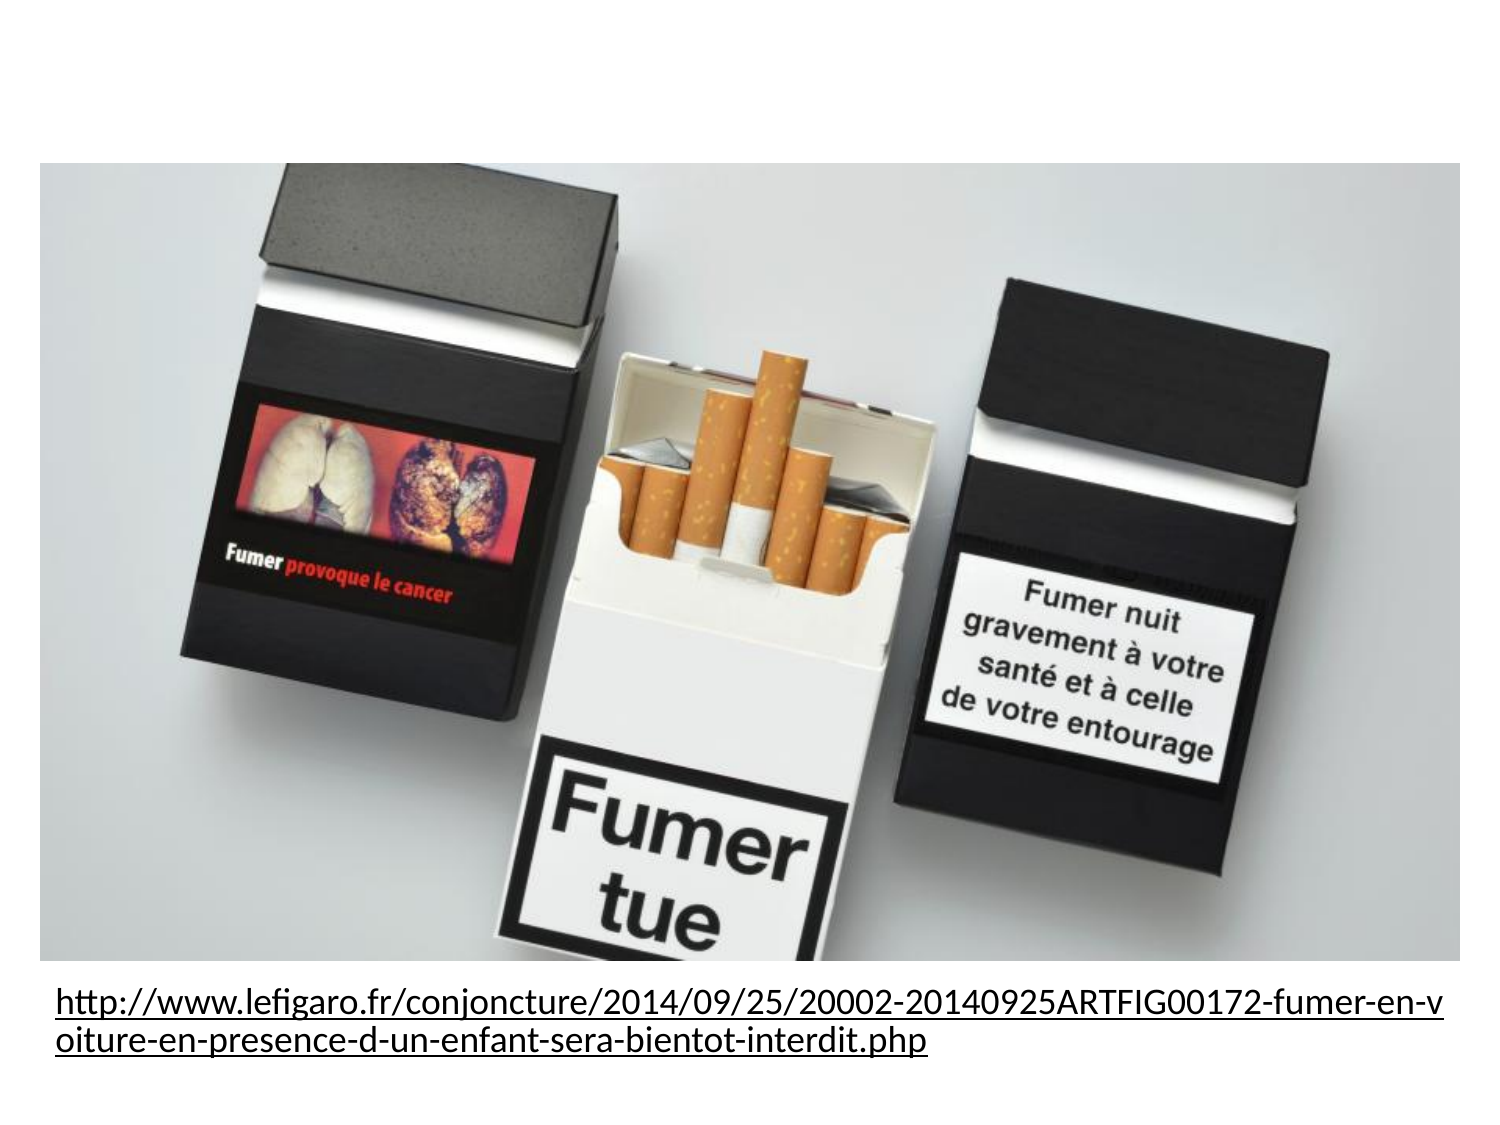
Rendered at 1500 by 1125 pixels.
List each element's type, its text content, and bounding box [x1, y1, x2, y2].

text_box http://www.lefigaro.fr/conjoncture/2014/09/25/20002-20140925ARTFIG00172-fumer-en-voiture-en-presence-d-un-enfant-sera-bientot-interdit.php [40, 970, 1460, 1075]
picture [40, 163, 1460, 962]
